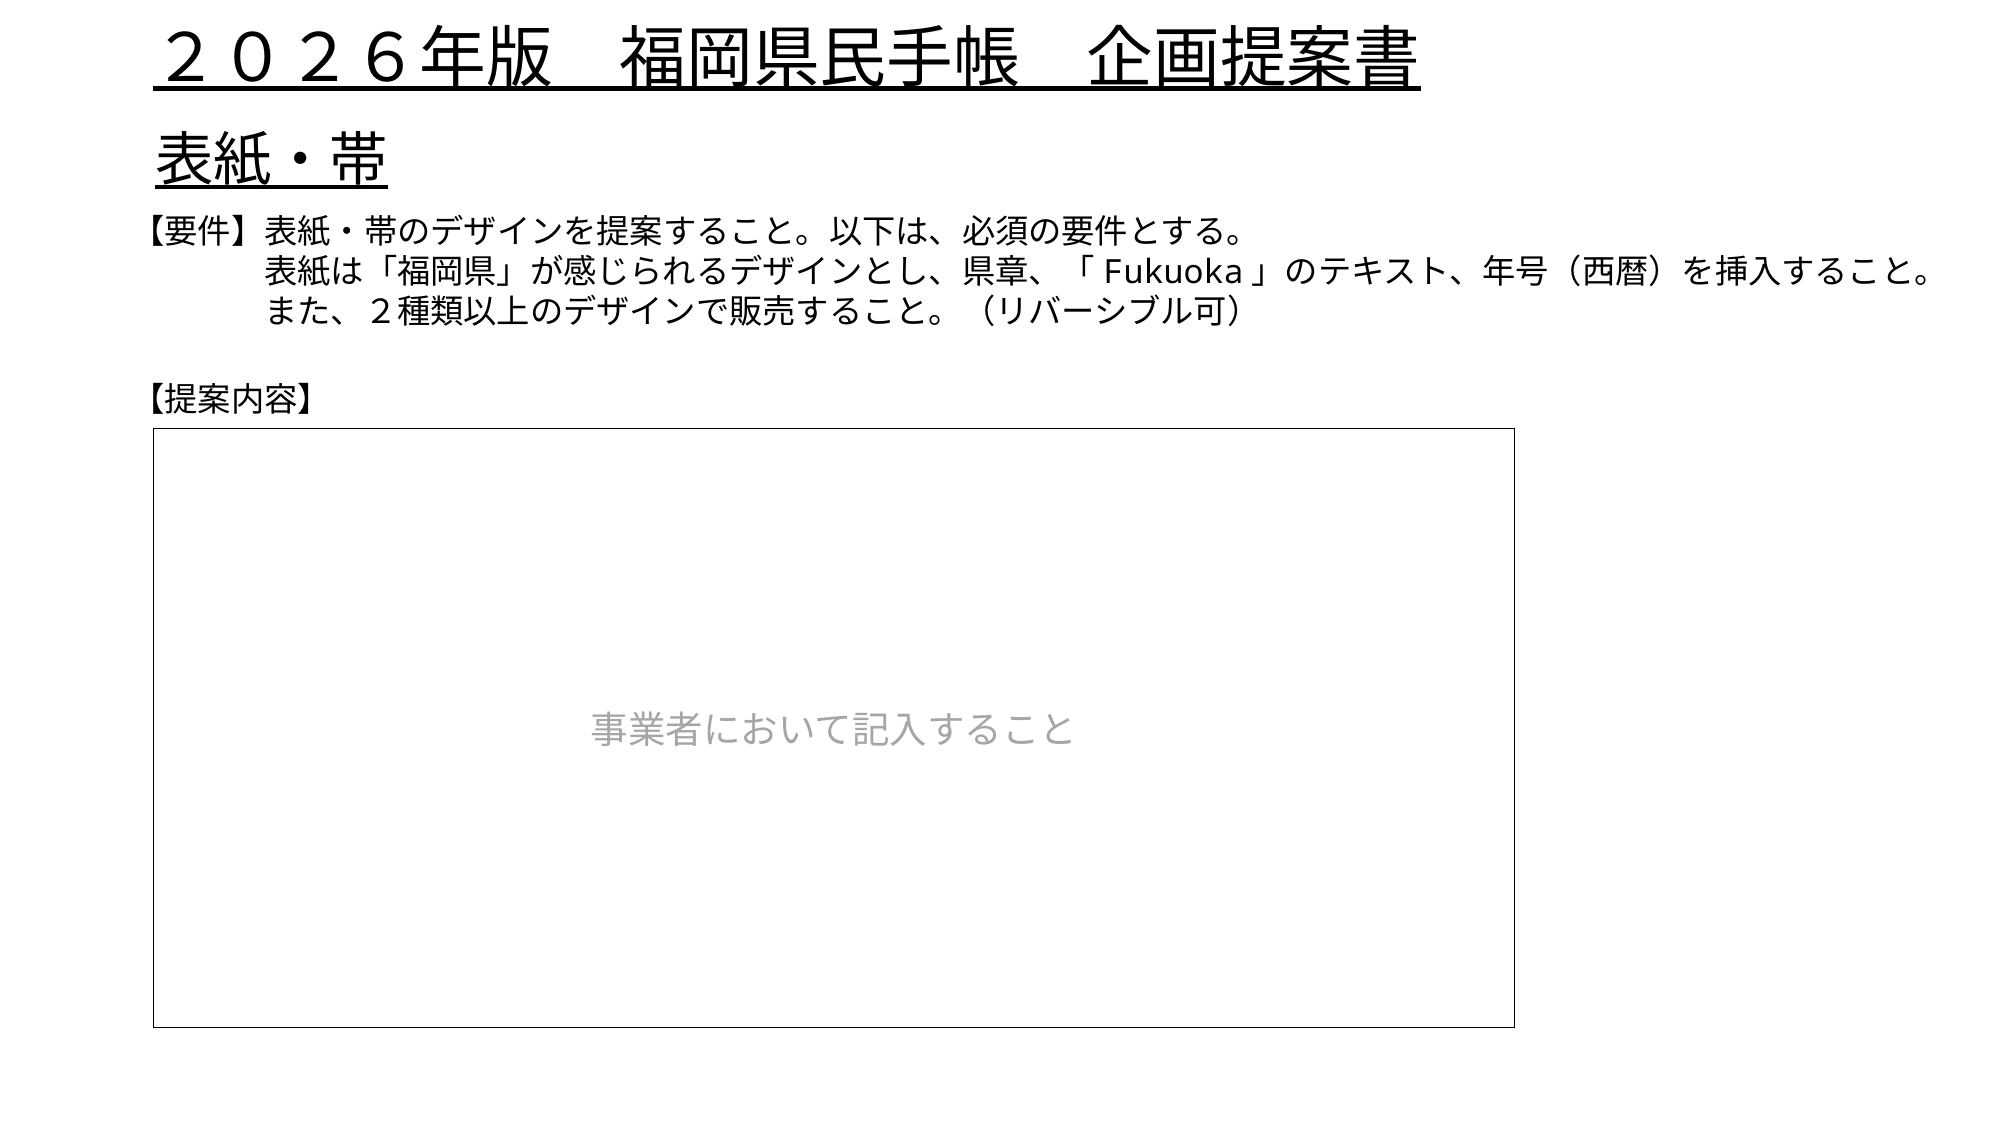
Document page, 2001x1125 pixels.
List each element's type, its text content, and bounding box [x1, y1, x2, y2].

text_box 【提案内容】 [116, 355, 1860, 441]
subtitle 表紙・帯 [140, 129, 1457, 194]
title ２０２６年版 福岡県民手帳 企画提案書 [137, 11, 1531, 108]
text_box 事業者において記入すること [153, 428, 1515, 1028]
text_box 【要件】表紙・帯のデザインを提案すること。以下は、必須の要件とする。 表紙は「福岡県」が感じられるデザインとし、県章、「Fukuoka」のテキスト、年号（西暦）を挿入すること。 また、２種類以上のデザインで販売すること。（リバーシブル可） [116, 202, 1960, 334]
